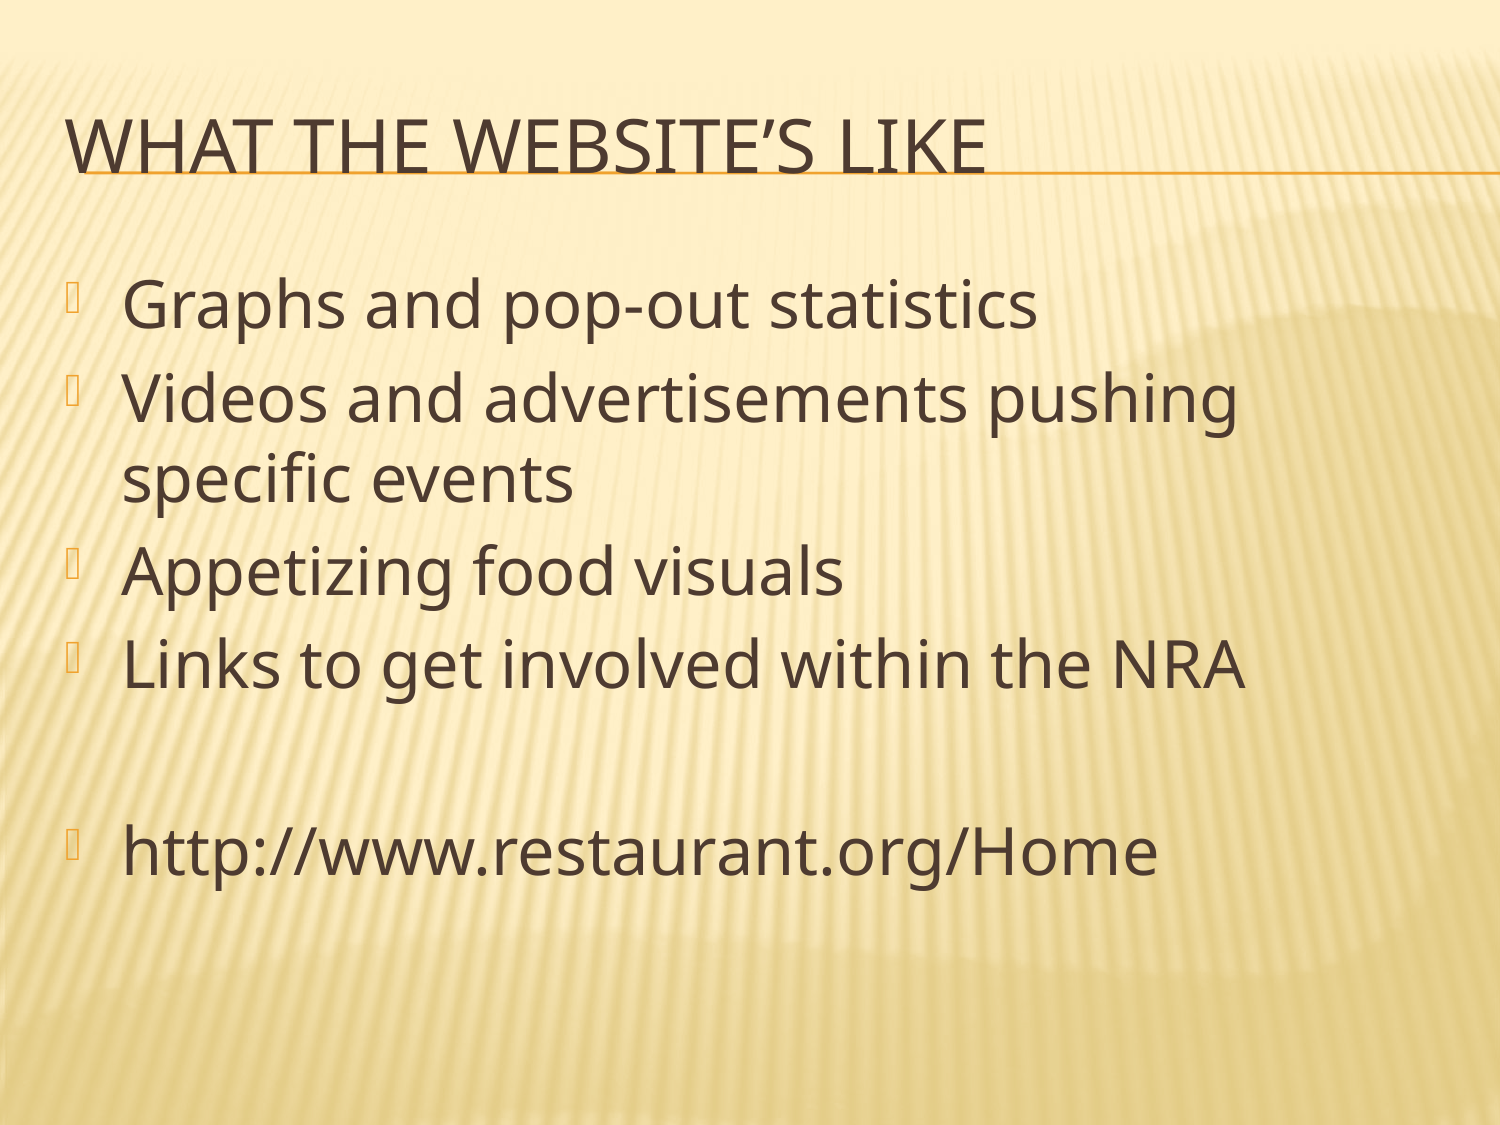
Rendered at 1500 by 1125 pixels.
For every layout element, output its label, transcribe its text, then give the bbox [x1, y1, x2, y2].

title What The Website’s Like [50, 75, 1475, 213]
list Graphs and pop-out statistics Videos and advertisements pushing specific events Appetizing food visuals Links to get involved within the NRA http://www.restaurant.org/Home [50, 254, 1475, 998]
